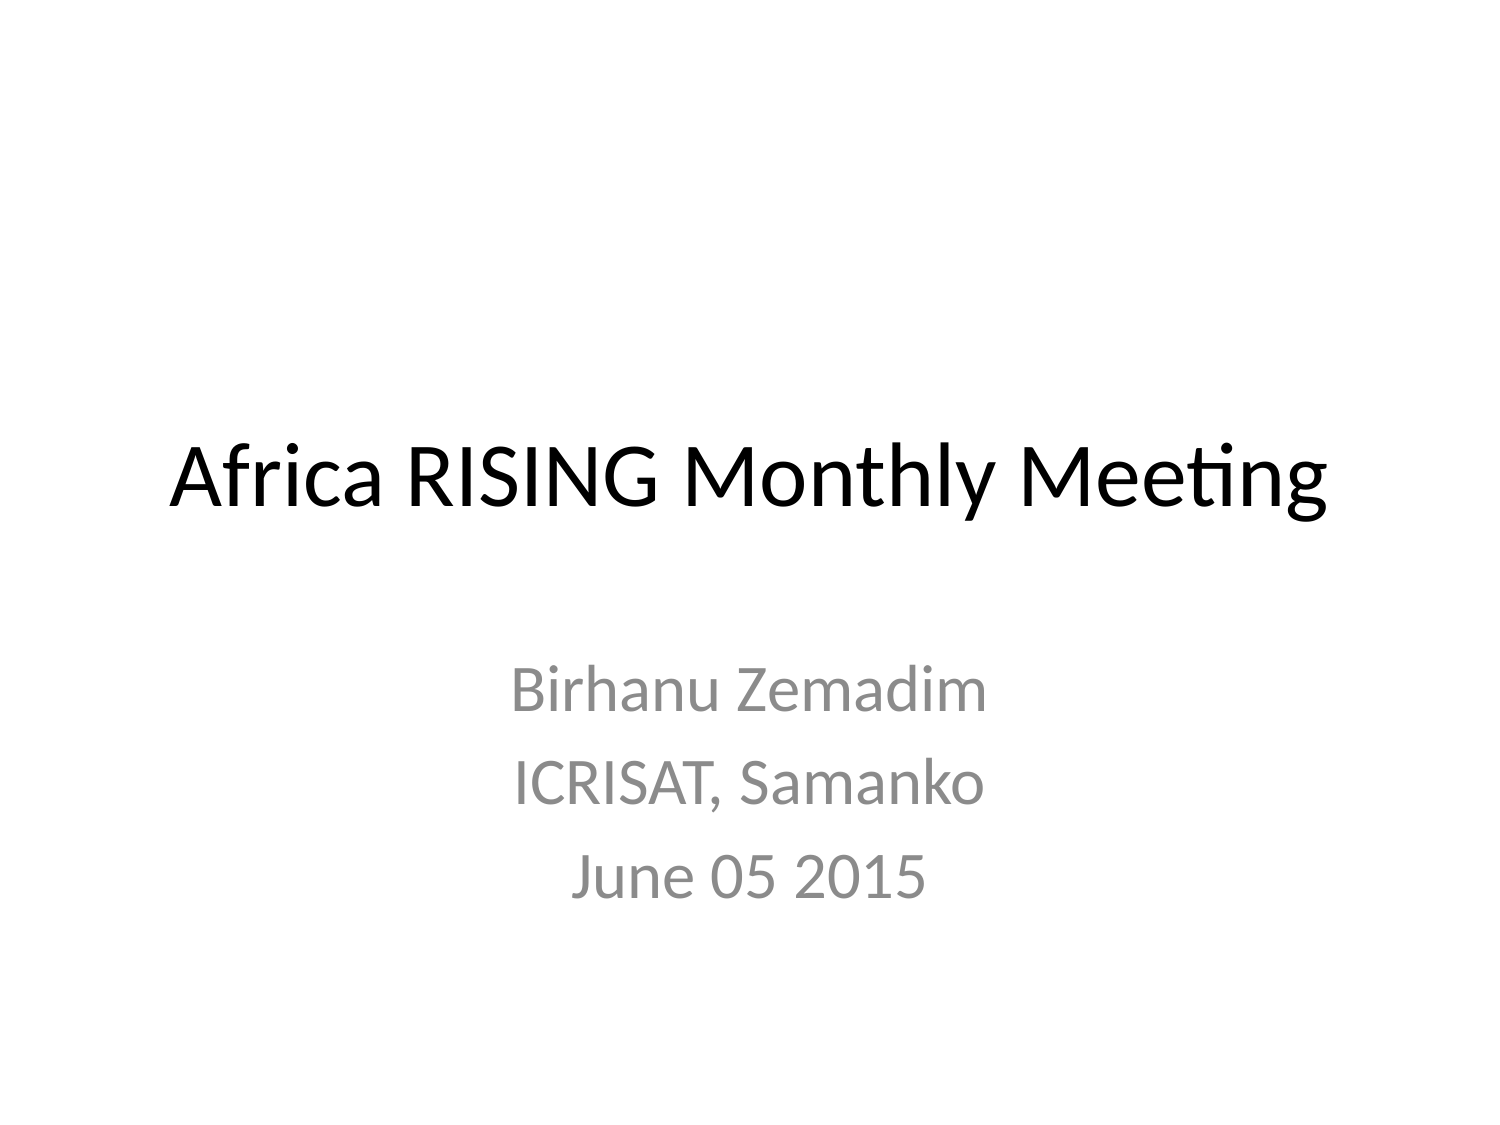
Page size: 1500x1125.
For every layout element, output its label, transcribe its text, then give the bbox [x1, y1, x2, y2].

title Africa RISING Monthly Meeting [112, 349, 1388, 591]
subtitle Birhanu Zemadim ICRISAT, Samanko June 05 2015 [225, 637, 1275, 925]
